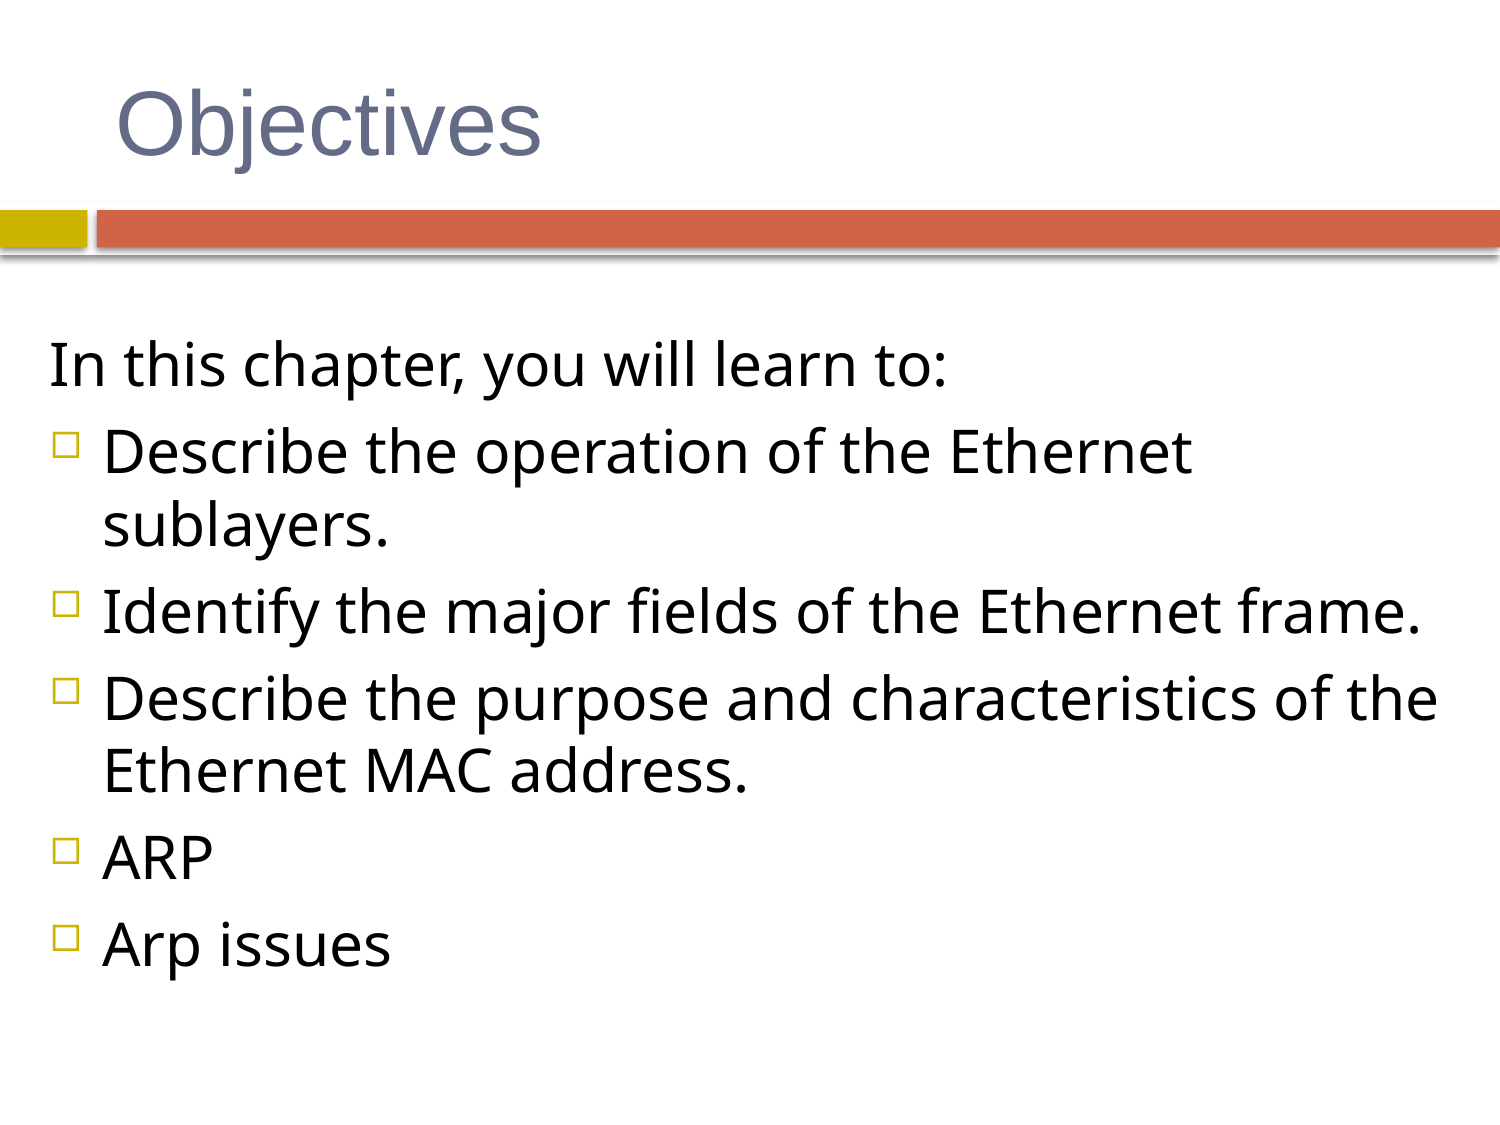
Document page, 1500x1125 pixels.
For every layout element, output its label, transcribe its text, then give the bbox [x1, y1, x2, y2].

title Objectives [100, 37, 1438, 200]
list In this chapter, you will learn to: Describe the operation of the Ethernet sublayers. Identify the major fields of the Ethernet frame. Describe the purpose and characteristics of the Ethernet MAC address. ARP Arp issues [34, 318, 1468, 1100]
